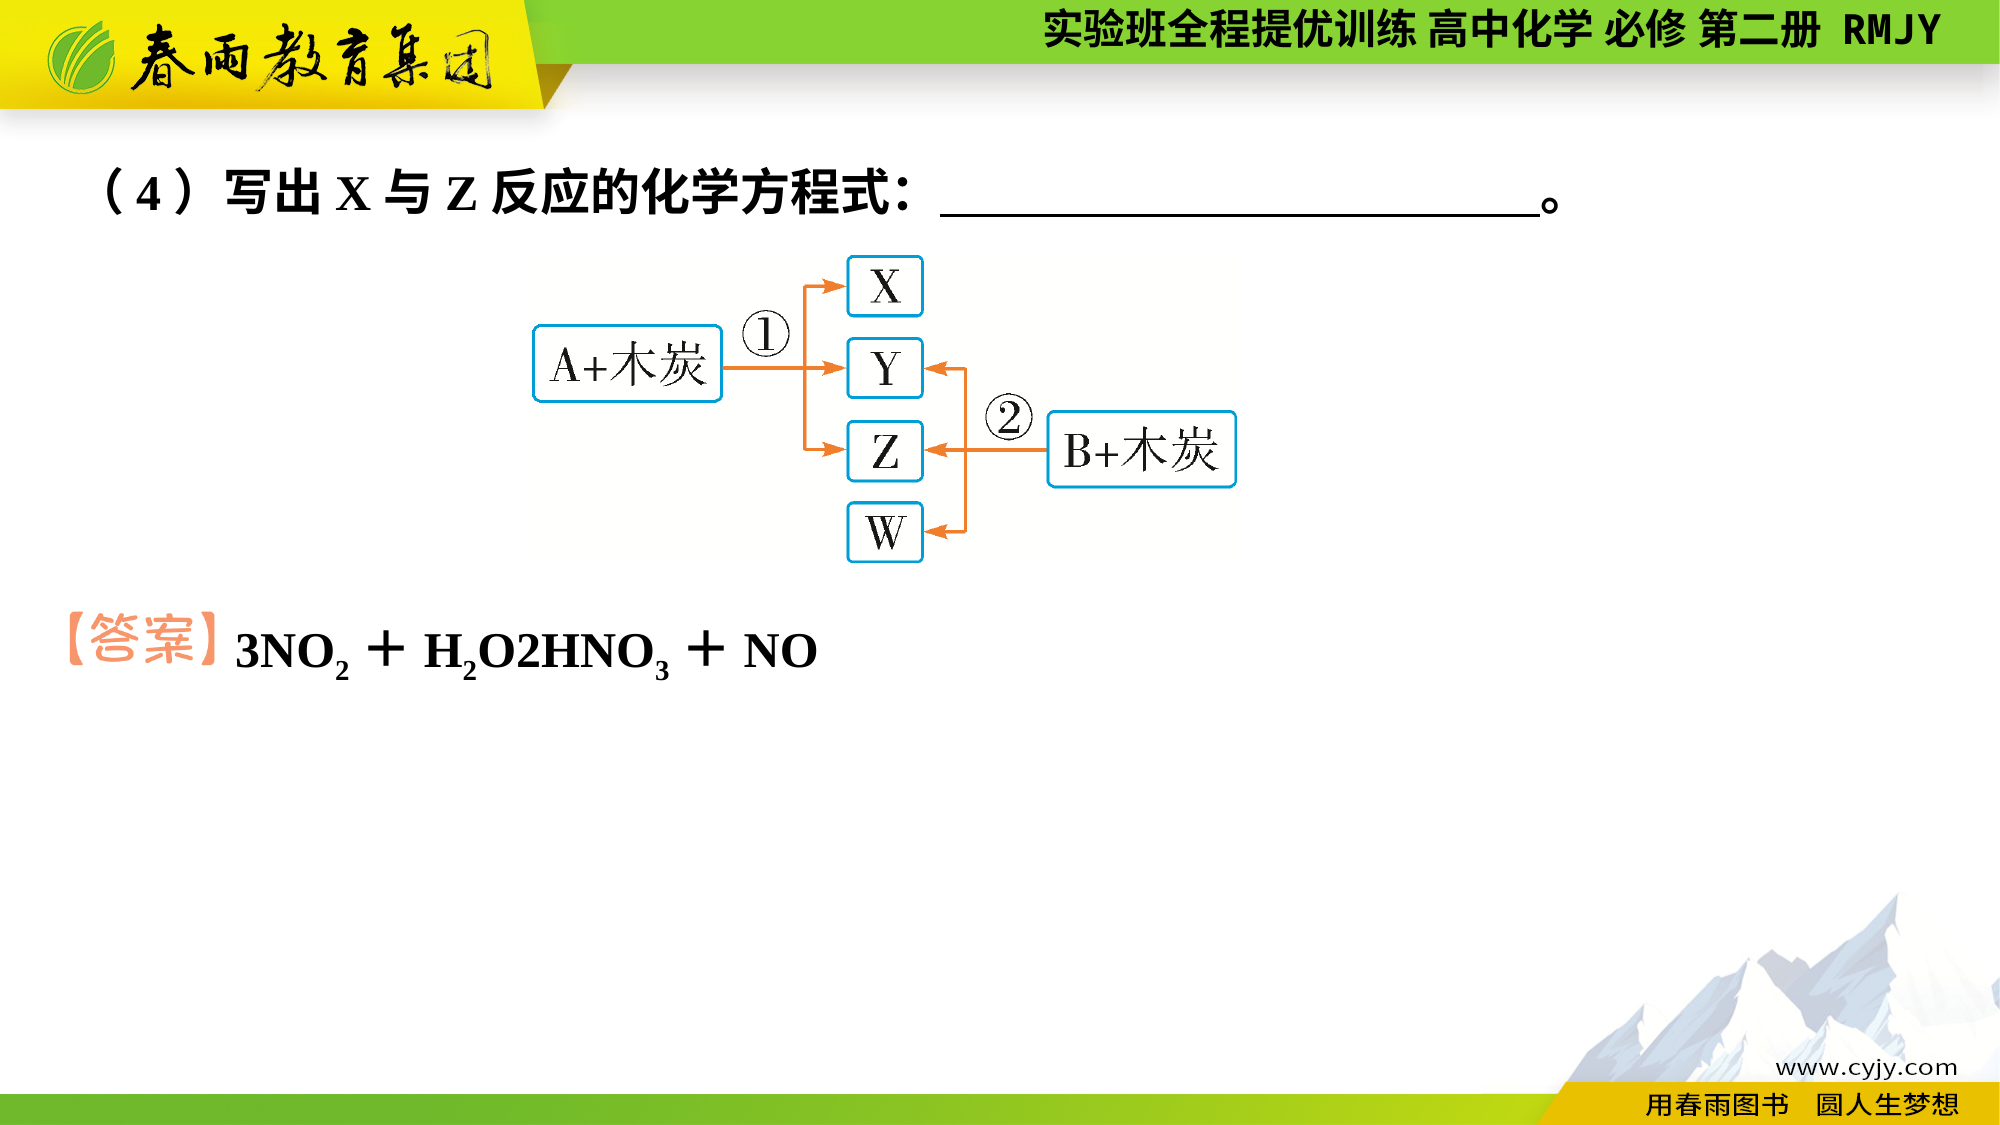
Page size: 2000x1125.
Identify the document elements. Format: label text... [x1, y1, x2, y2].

list （4）写出X与Z反应的化学方程式： 。 [59, 122, 1944, 217]
picture [0, 0, 2000, 1125]
